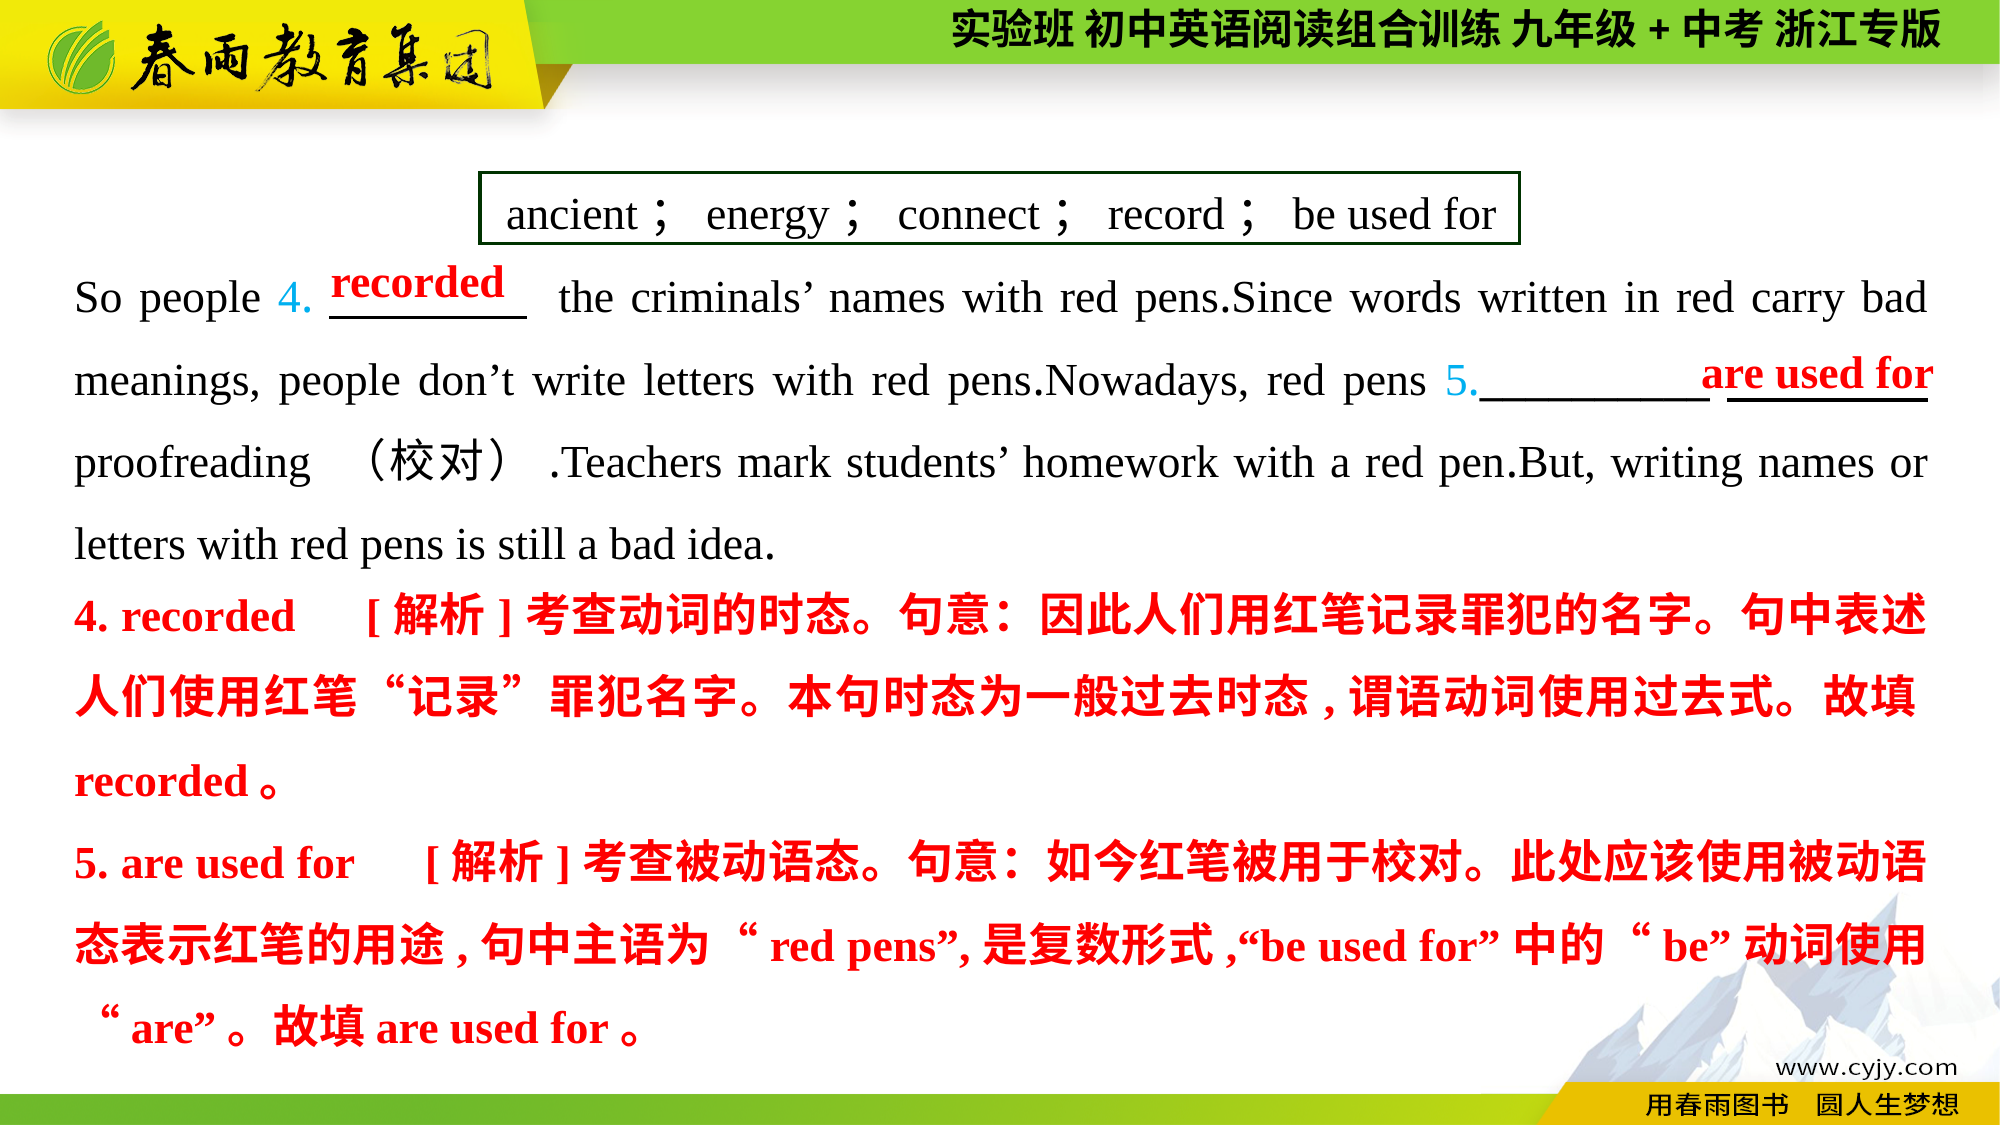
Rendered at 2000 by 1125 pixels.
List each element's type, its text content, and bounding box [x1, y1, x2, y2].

picture [0, 0, 2000, 1125]
list So people 4. the criminals’ names with red pens.Since words written in red carry bad meanings, people don’t write letters with red pens.Nowadays, red pens 5.__________ proofreading （校对）.Teachers mark students’ homework with a red pen.But, writing names or letters with red pens is still a bad idea. [59, 247, 1944, 550]
text_box are used for [1686, 335, 1950, 406]
text_box recorded [315, 243, 521, 314]
text_box 4. recorded [解析]考查动词的时态。句意：因此人们用红笔记录罪犯的名字。句中表述人们使用红笔“记录”罪犯名字。本句时态为一般过去时态,谓语动词使用过去式。故填recorded。 5. are used for [解析]考查被动语态。句意：如今红笔被用于校对。此处应该使用被动语态表示红笔的用途,句中主语为“red pens”,是复数形式,“be used for”中的“be”动词使用“are”。故填are used for。 [59, 550, 1944, 1061]
text_box [480, 172, 1520, 244]
text_box ancient；energy；connect；record；be used for [59, 148, 1944, 247]
